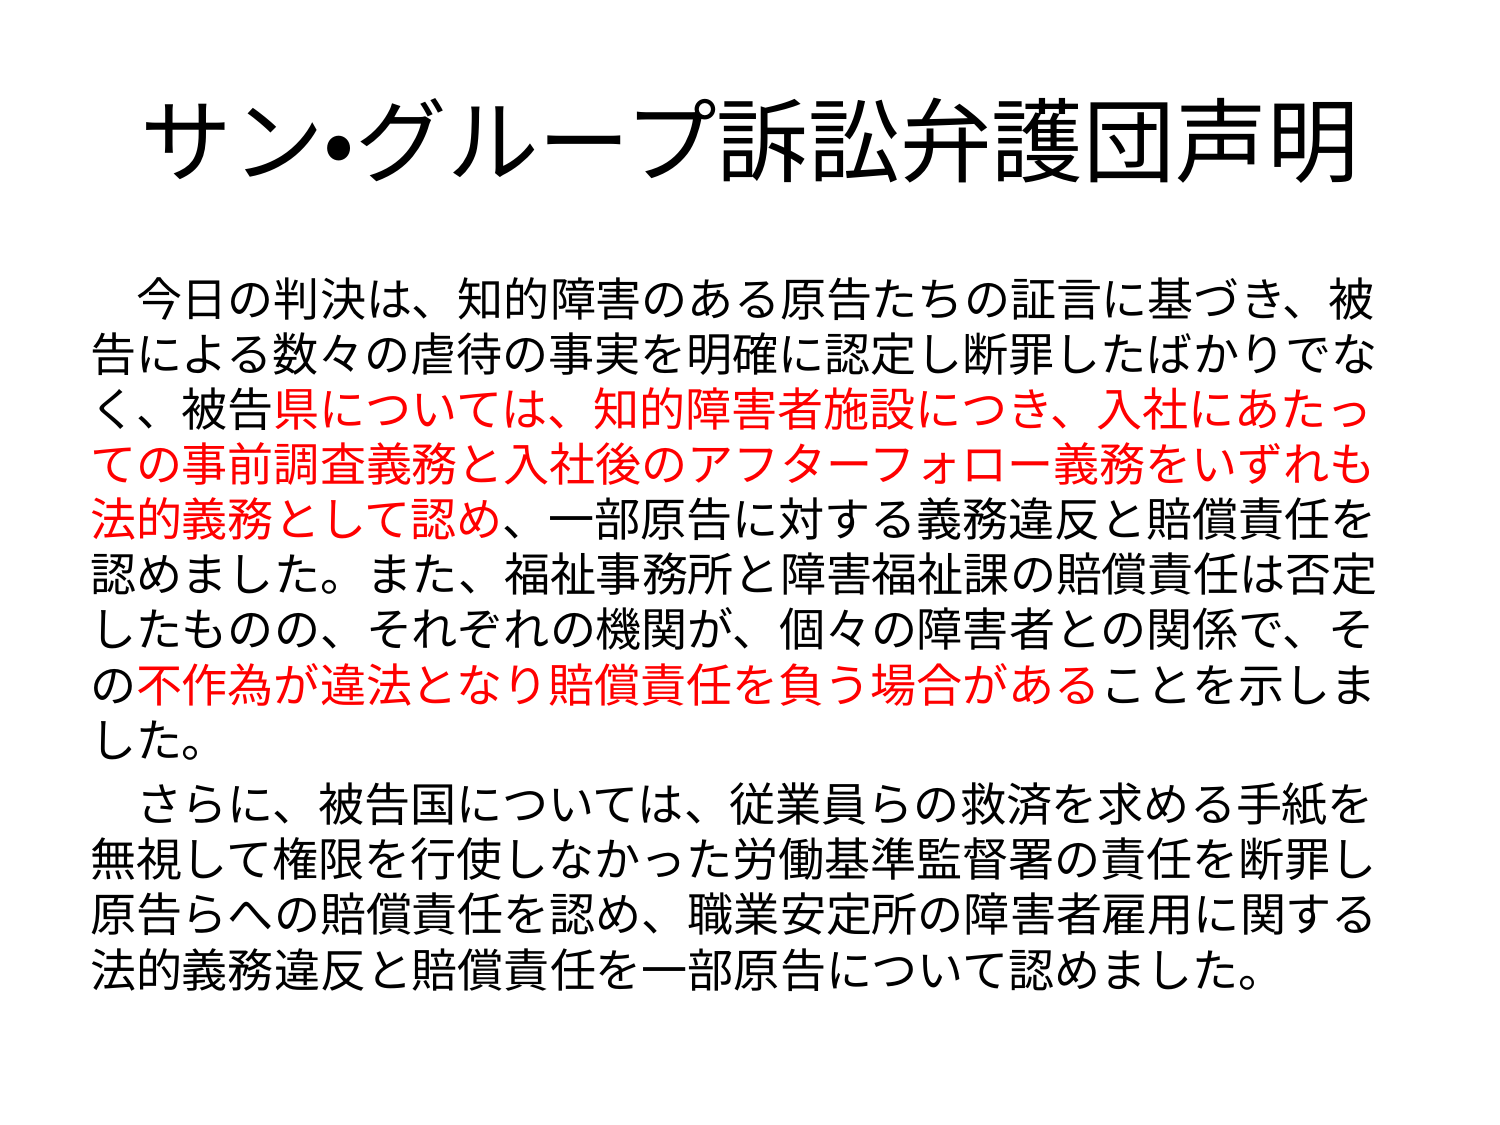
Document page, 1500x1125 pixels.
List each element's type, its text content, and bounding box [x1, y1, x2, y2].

list 今日の判決は、知的障害のある原告たちの証言に基づき、被告による数々の虐待の事実を明確に認定し断罪したばかりでなく、被告県については、知的障害者施設につき、入社にあたっての事前調査義務と入社後のアフターフォロー義務をいずれも法的義務として認め、一部原告に対する義務違反と賠償責任を認めました。また、福祉事務所と障害福祉課の賠償責任は否定したものの、それぞれの機関が、個々の障害者との関係で、その不作為が違法となり賠償責任を負う場合があることを示しました。 さらに、被告国については、従業員らの救済を求める手紙を無視して権限を行使しなかった労働基準監督署の責任を断罪し原告らへの賠償責任を認め、職業安定所の障害者雇用に関する法的義務違反と賠償責任を一部原告について認めました。 [75, 262, 1425, 1005]
title サン・グループ訴訟弁護団声明 [75, 45, 1425, 233]
